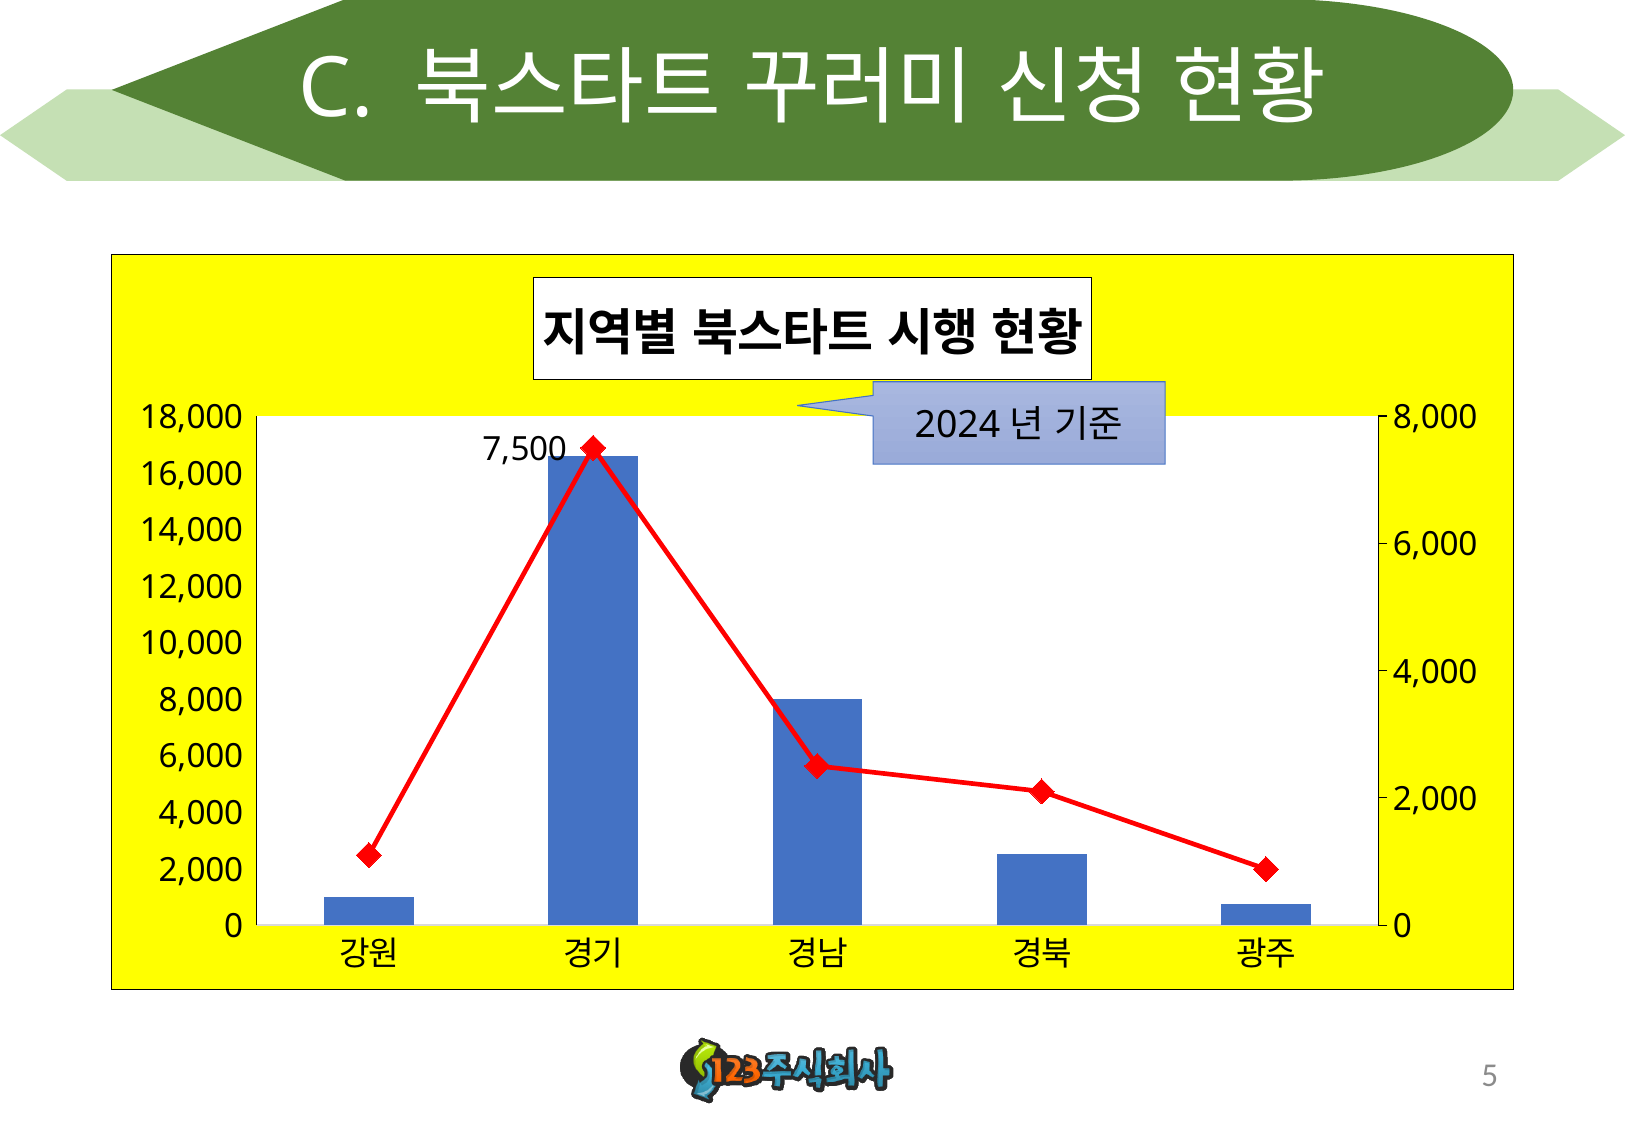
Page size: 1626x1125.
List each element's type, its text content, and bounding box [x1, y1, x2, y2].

chart [111, 254, 1514, 990]
title C. 북스타트 꾸러미 신청 현황 [0, 0, 1625, 181]
picture [669, 1026, 903, 1113]
slide_number 5 [1147, 1042, 1514, 1103]
